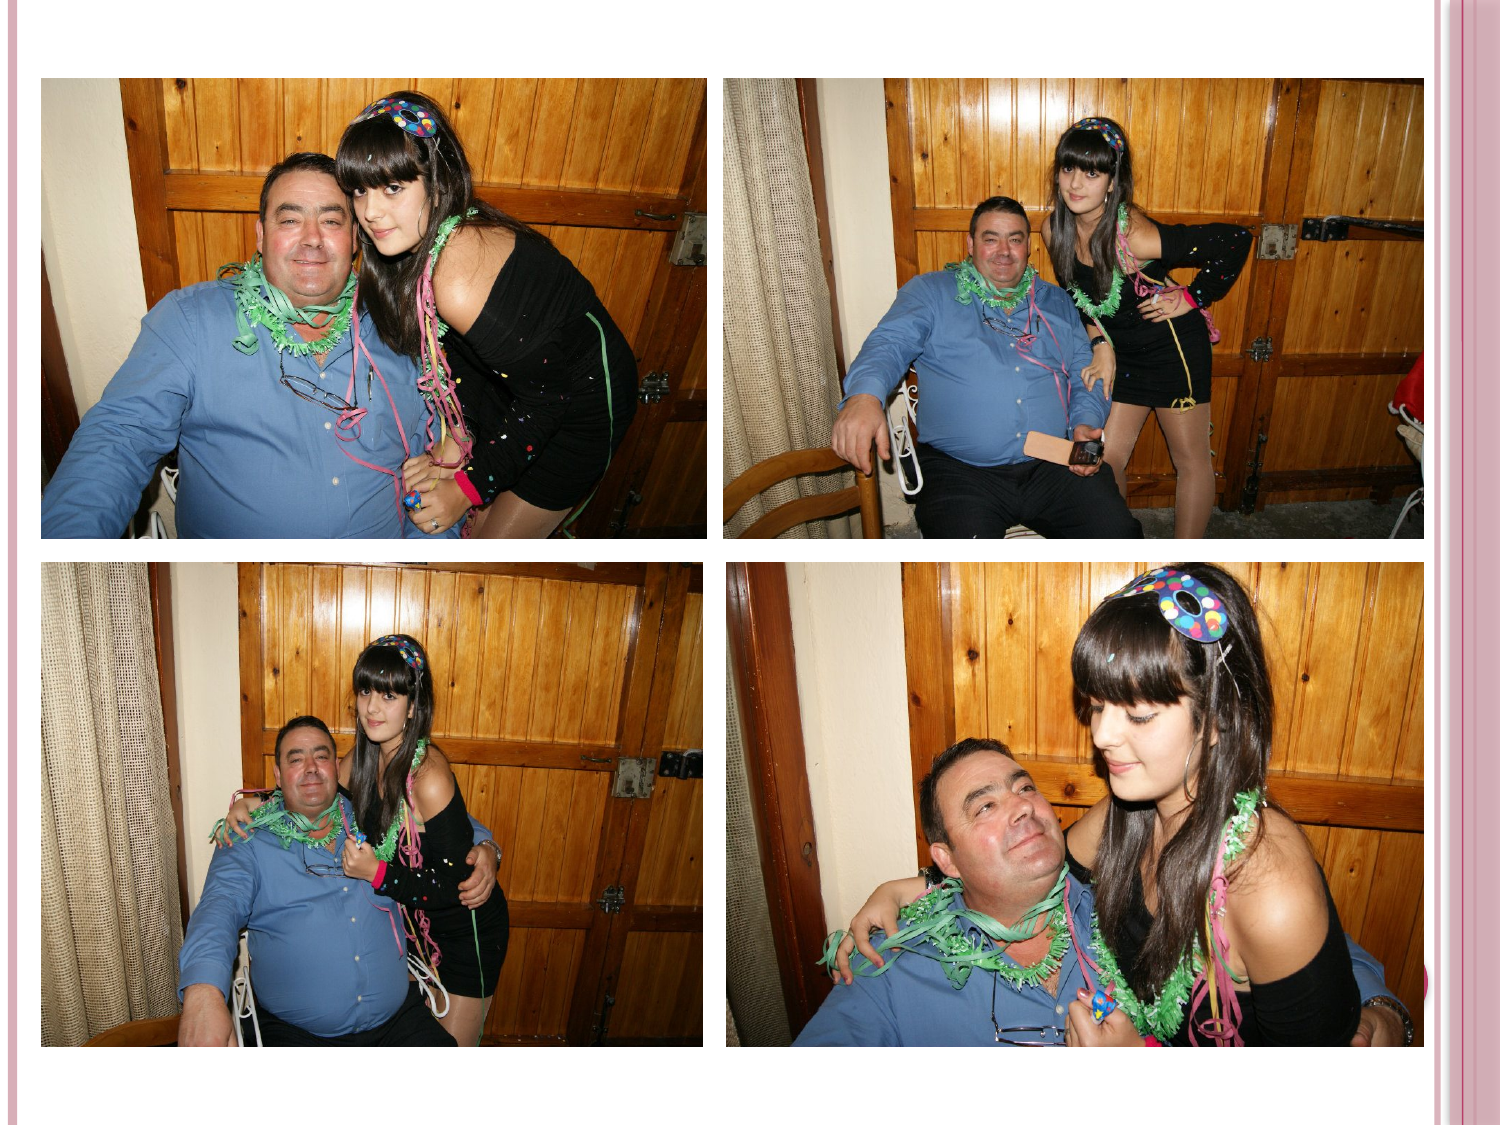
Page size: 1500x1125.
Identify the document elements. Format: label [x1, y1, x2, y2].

picture [723, 77, 1424, 540]
picture [40, 561, 704, 1048]
picture [40, 77, 708, 540]
picture [725, 561, 1424, 1048]
